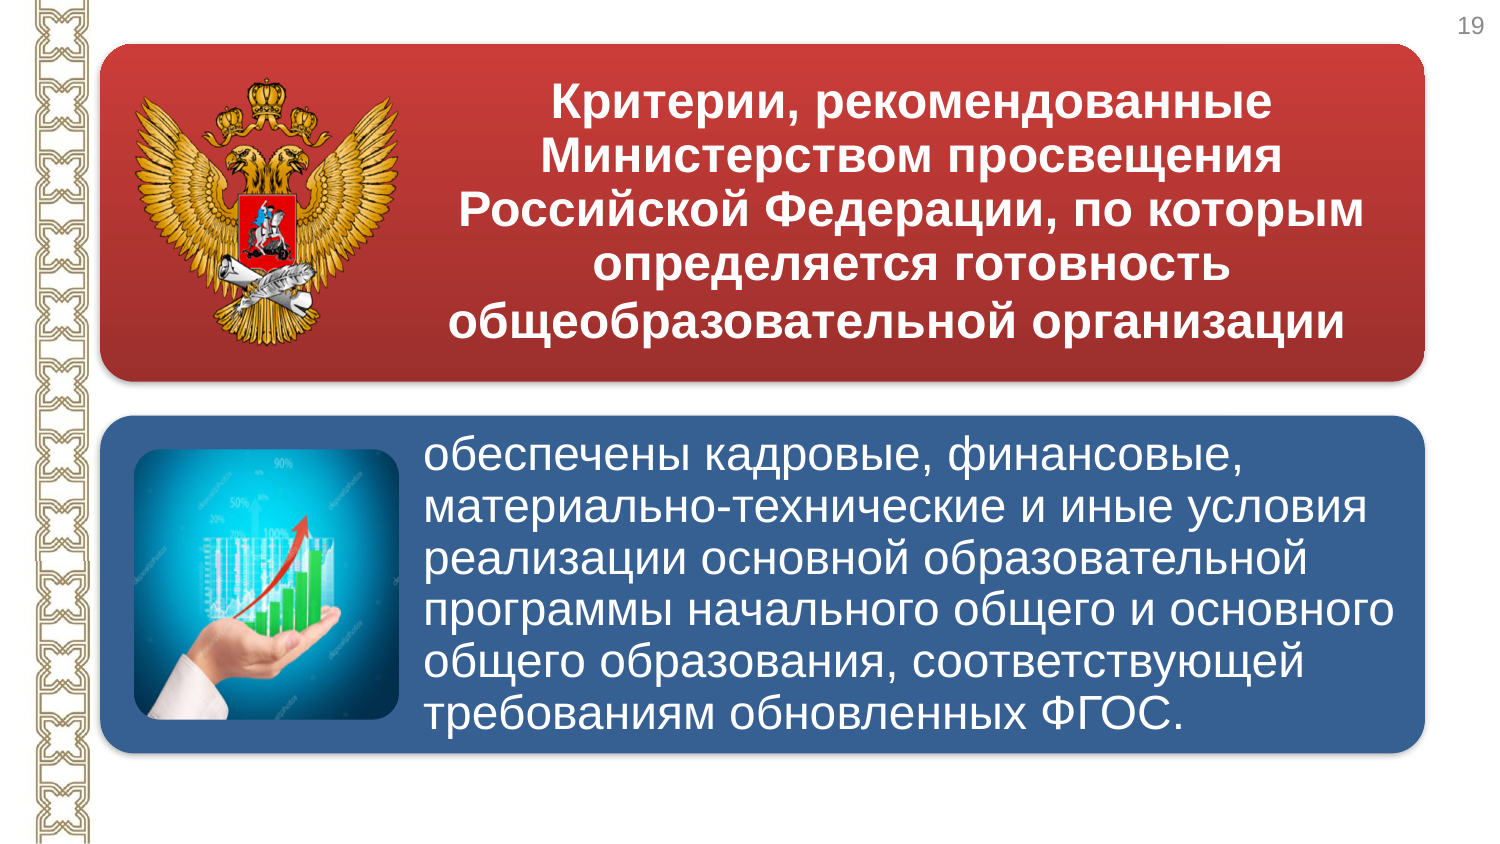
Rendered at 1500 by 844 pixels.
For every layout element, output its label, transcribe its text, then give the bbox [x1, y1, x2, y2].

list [99, 43, 1426, 754]
picture [0, 0, 1500, 844]
slide_number 19 [1149, 1, 1500, 47]
